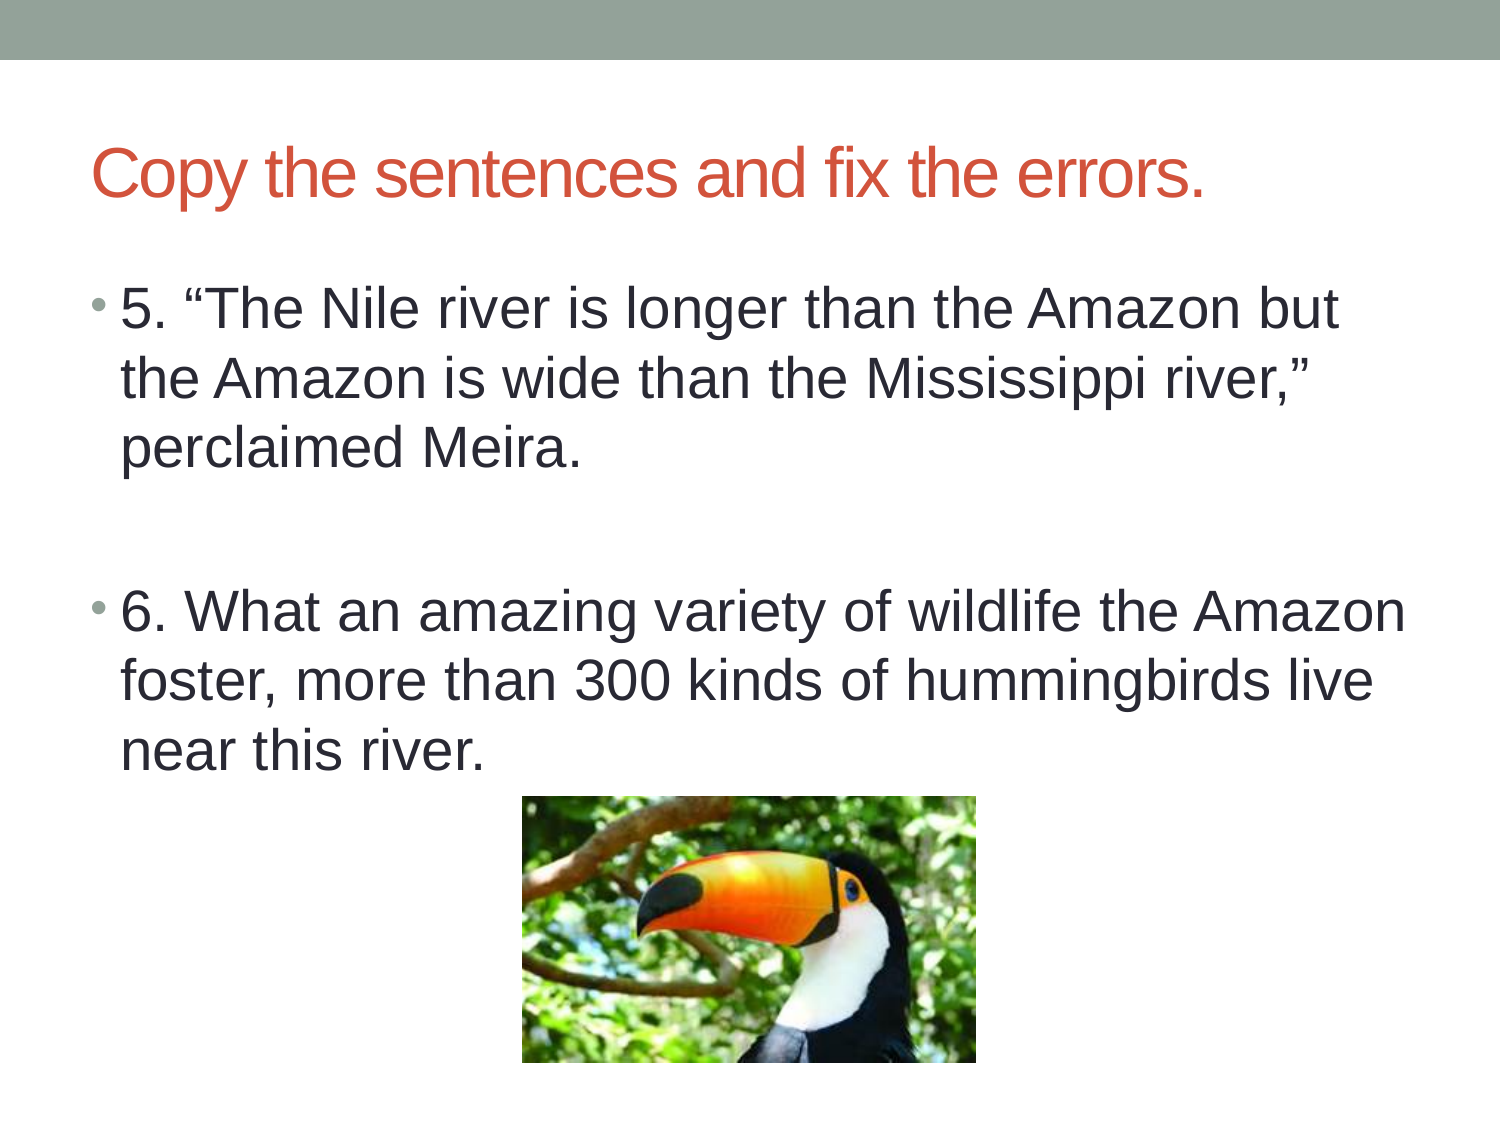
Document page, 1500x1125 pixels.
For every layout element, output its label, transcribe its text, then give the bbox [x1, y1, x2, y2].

picture [522, 796, 977, 1063]
list 5. “The Nile river is longer than the Amazon but the Amazon is wide than the Mississippi river,” perclaimed Meira. 6. What an amazing variety of wildlife the Amazon foster, more than 300 kinds of hummingbirds live near this river. [75, 262, 1425, 1063]
title Copy the sentences and fix the errors. [75, 87, 1425, 250]
